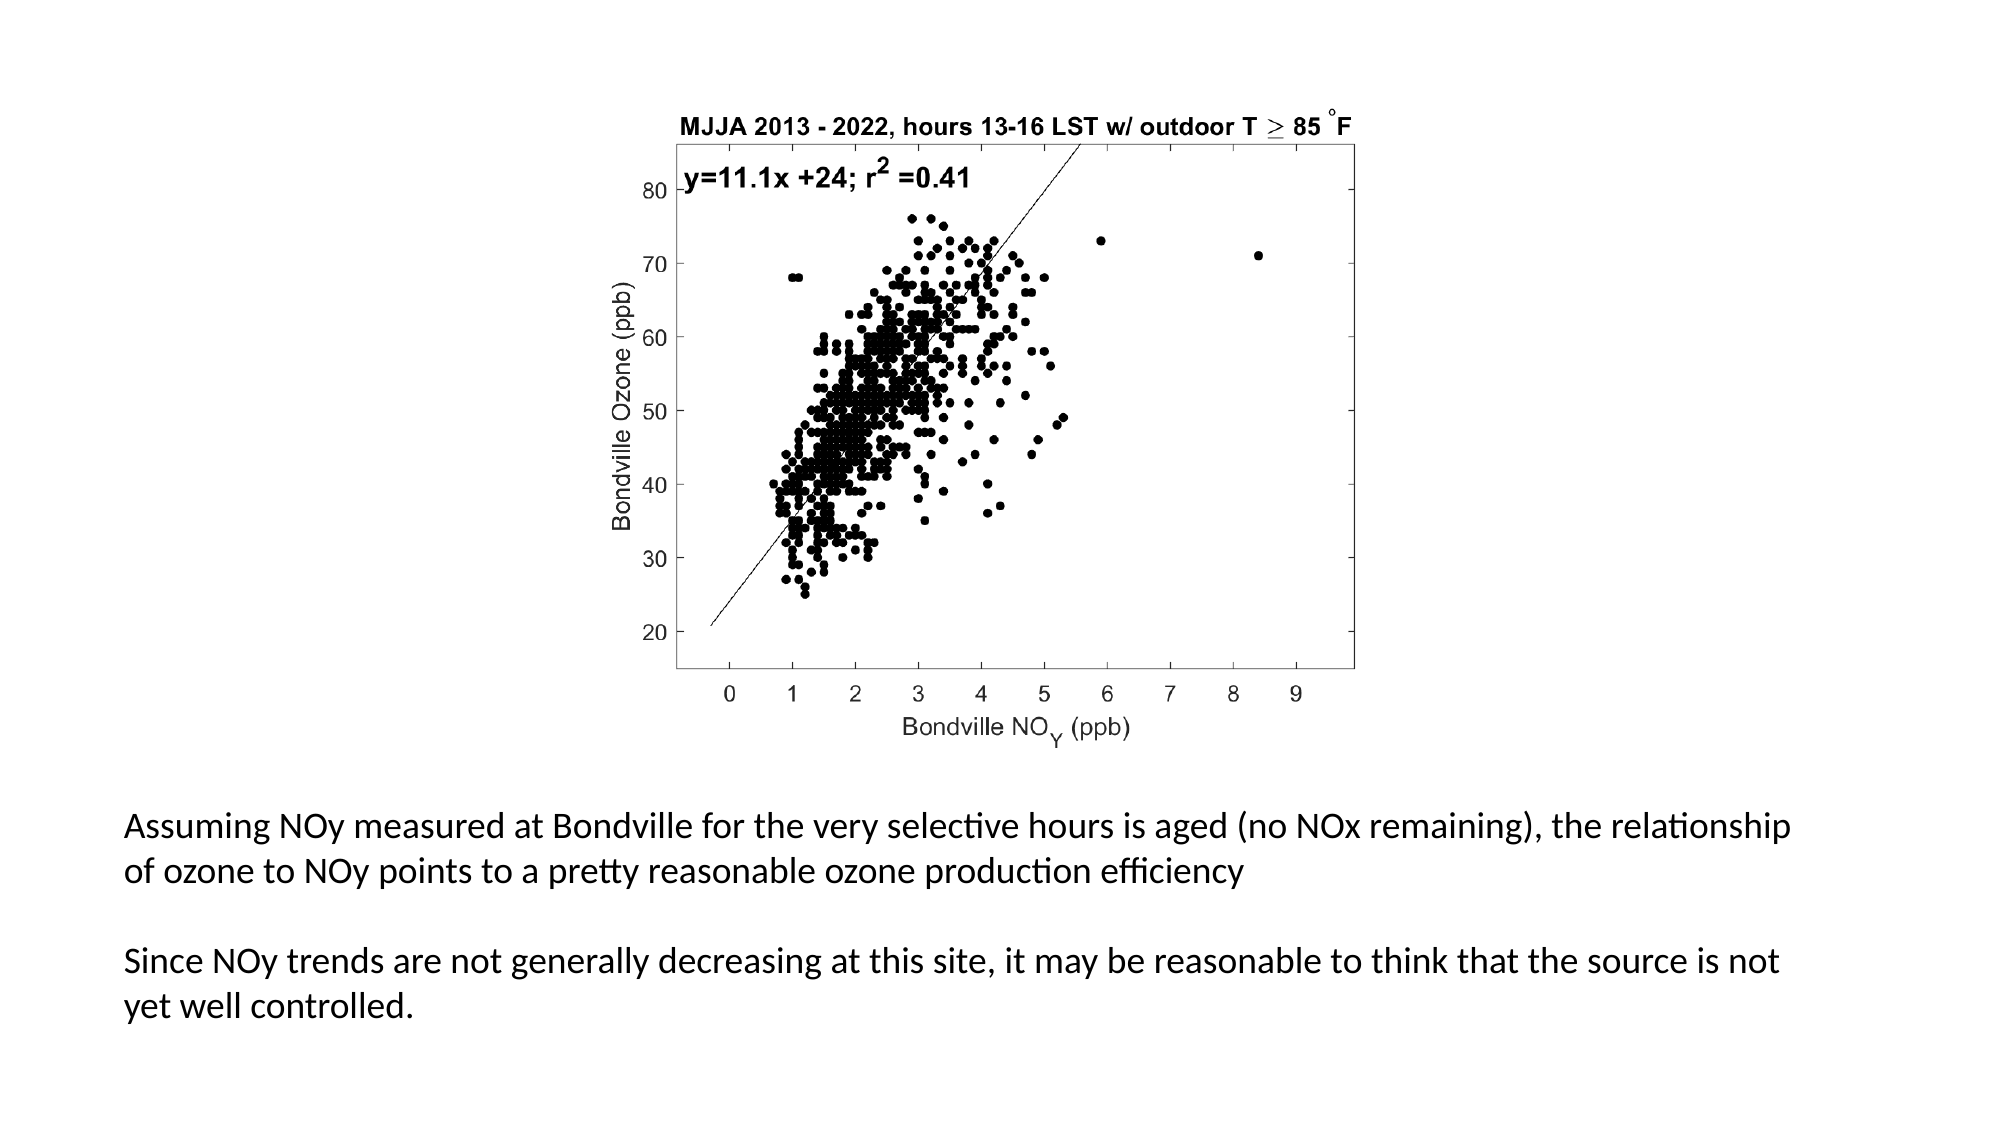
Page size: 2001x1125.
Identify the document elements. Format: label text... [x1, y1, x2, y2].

text_box Assuming NOy measured at Bondville for the very selective hours is aged (no NOx remaining), the relationship of ozone to NOy points to a pretty reasonable ozone production efficiency Since NOy trends are not generally decreasing at this site, it may be reasonable to think that the source is not yet well controlled. [109, 793, 1817, 1034]
picture [562, 94, 1438, 752]
